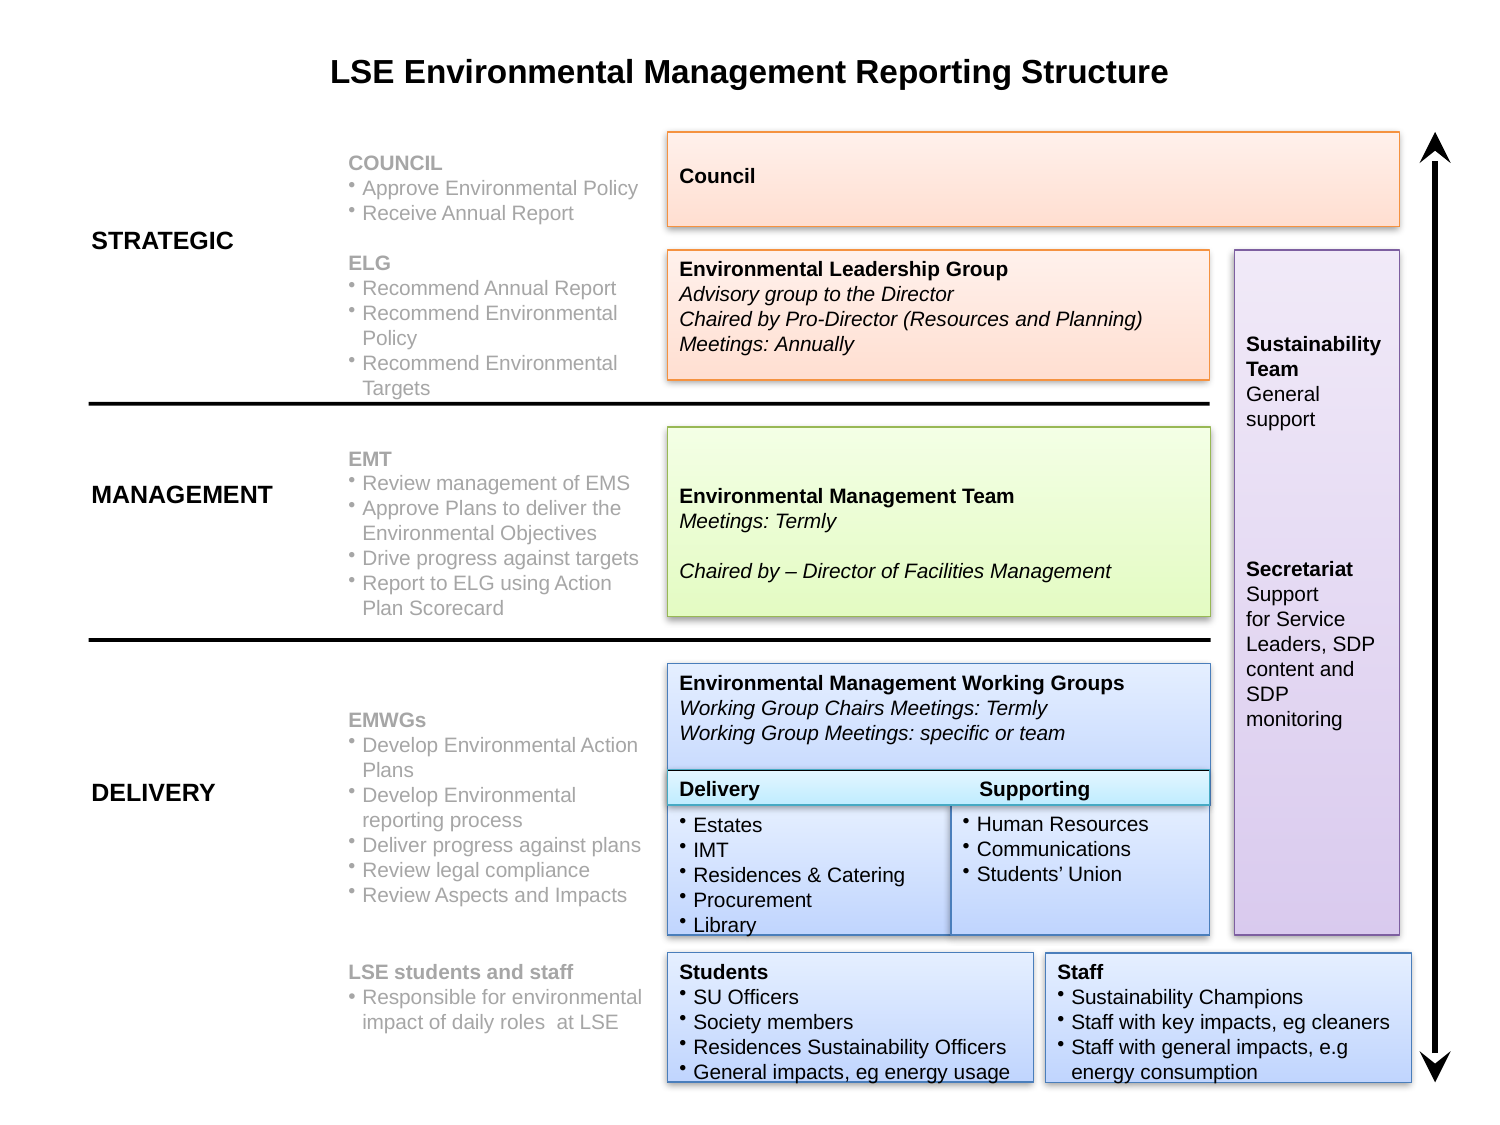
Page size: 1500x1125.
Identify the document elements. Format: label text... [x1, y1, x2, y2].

text_box EMWGs Develop Environmental Action Plans Develop Environmental reporting process Deliver progress against plans Review legal compliance Review Aspects and Impacts [336, 675, 656, 936]
text_box Students SU Officers Society members Residences Sustainability Officers General impacts, eg energy usage [667, 952, 1034, 1083]
text_box Environmental Management Team Meetings: Termly Chaired by – Director of Facilities Management [667, 426, 1211, 617]
text_box LSE students and staff Responsible for environmental impact of daily roles at LSE [336, 952, 656, 1094]
text_box Delivery Supporting [667, 769, 1210, 806]
text_box STRATEGIC MANAGEMENT DELIVERY [76, 131, 314, 934]
text_box Environmental Management Working Groups Working Group Chairs Meetings: Termly Working Group Meetings: specific or team [667, 663, 1211, 770]
text_box EMT Review management of EMS Approve Plans to deliver the Environmental Objectives Drive progress against targets Report to ELG using Action Plan Scorecard [336, 439, 656, 629]
text_box Human Resources Communications Students’ Union [950, 811, 1210, 936]
text_box Environmental Leadership Group Advisory group to the Director Chaired by Pro-Director (Resources and Planning) Meetings: Annually [667, 249, 1210, 381]
text_box Council [667, 131, 1400, 227]
text_box COUNCIL Approve Environmental Policy Receive Annual Report ELG Recommend Annual Report Recommend Environmental Policy Recommend Environmental Targets [336, 143, 656, 404]
text_box Sustainability Team General support Secretariat Support for Service Leaders, SDP content and SDP monitoring [1234, 249, 1400, 936]
text_box LSE Environmental Management Reporting Structure [0, 42, 1500, 98]
text_box Estates IMT Residences & Catering Procurement Library [667, 812, 945, 936]
text_box Staff Sustainability Champions Staff with key impacts, eg cleaners Staff with general impacts, e.g energy consumption [1045, 952, 1412, 1083]
